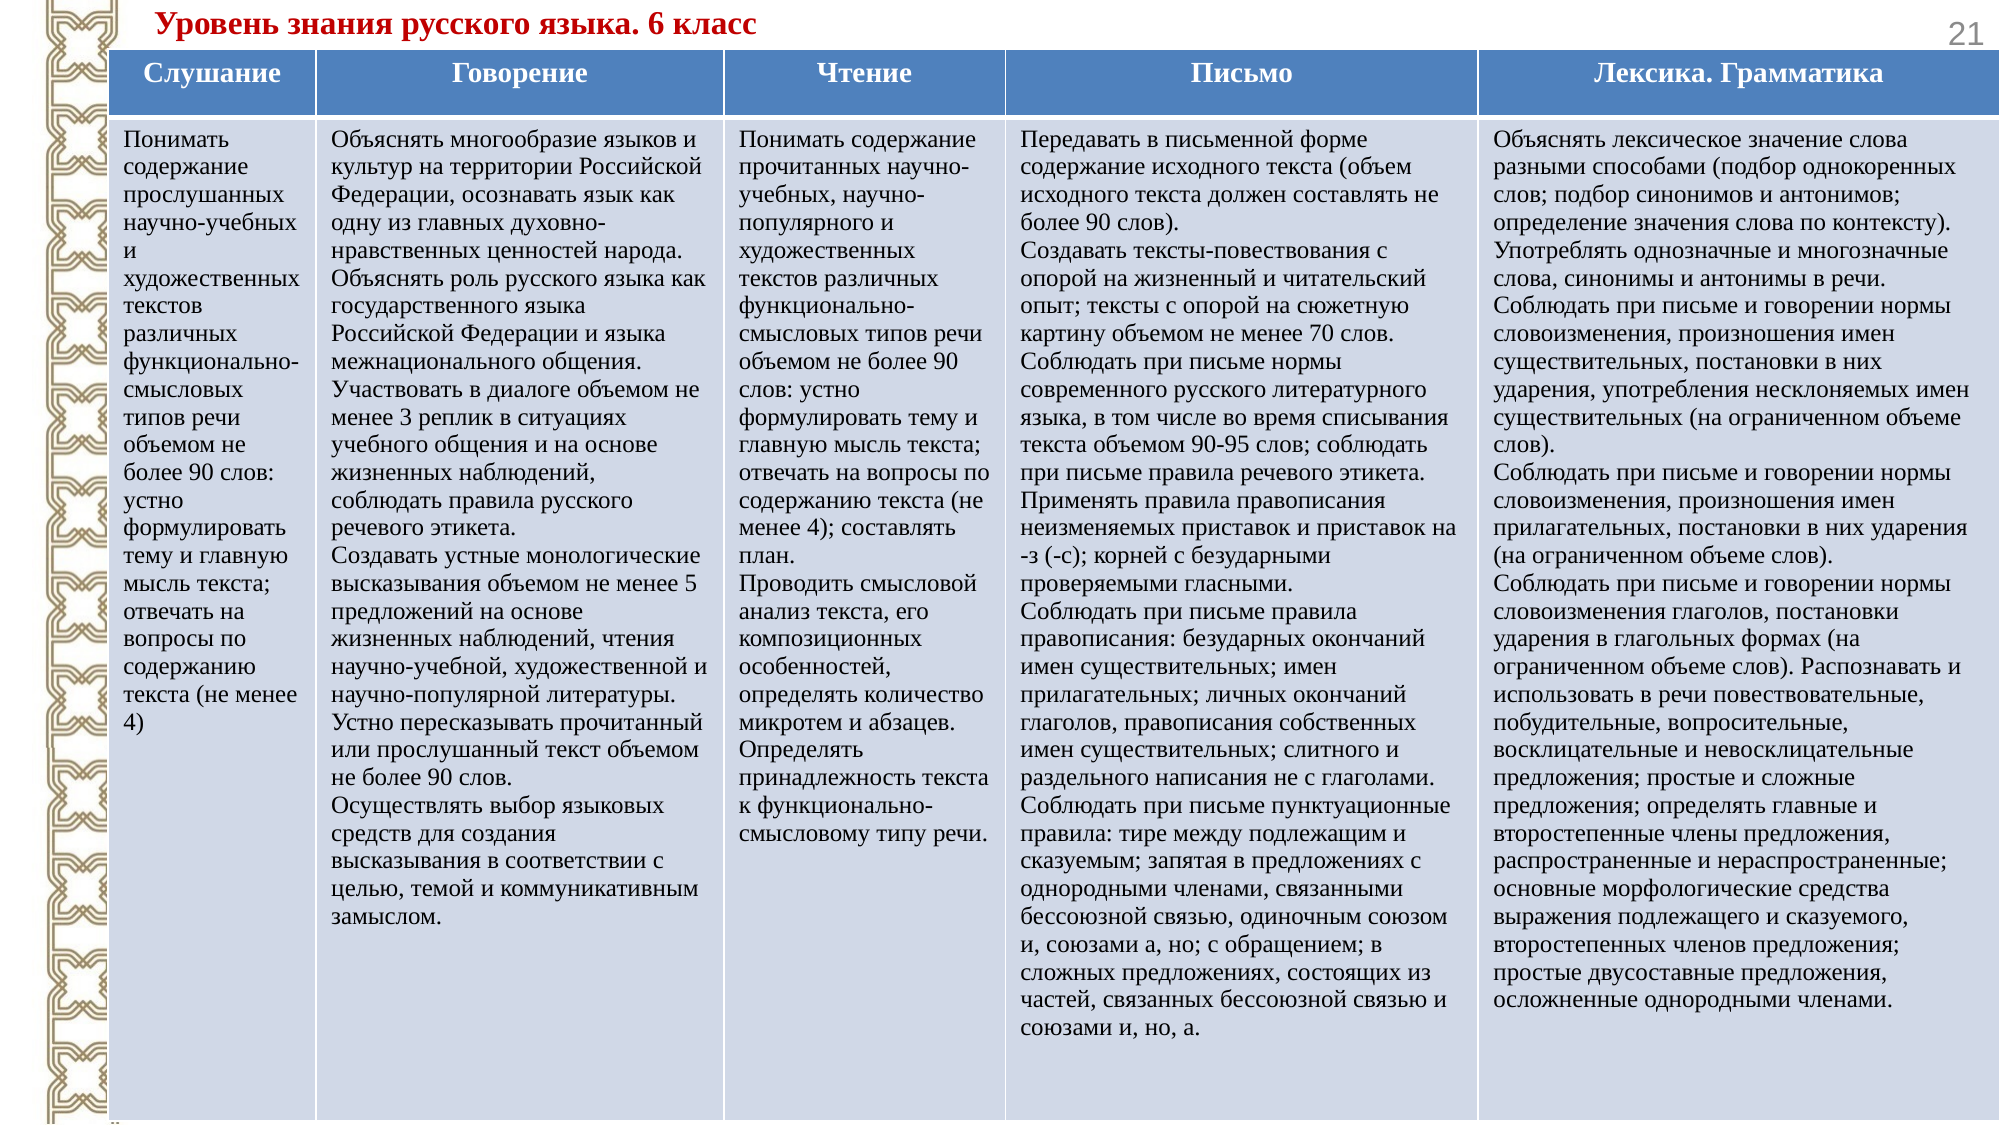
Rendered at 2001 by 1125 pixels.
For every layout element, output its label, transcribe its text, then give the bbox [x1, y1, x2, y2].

table_header Говорение [317, 50, 723, 115]
table_cell Понимать содержание прослушанных научно-учебных и художественных текстов различных функционально-смысловых типов речи объемом не более 90 слов: устно формулировать тему и главную мысль текста; отвечать на вопросы по содержанию текста (не менее 4) [109, 120, 315, 1120]
table_cell Объяснять лексическое значение слова разными способами (подбор однокоренных слов; подбор синонимов и антонимов; определение значения слова по контексту). Употреблять однозначные и многозначные слова, синонимы и антонимы в речи. Соблюдать при письме и говорении нормы словоизменения, произношения имен существительных, постановки в них ударения, употребления несклоняемых имен существительных (на ограниченном объеме слов). Соблюдать при письме и говорении нормы словоизменения, произношения имен прилагательных, постановки в них ударения (на ограниченном объеме слов). Соблюдать при письме и говорении нормы словоизменения глаголов, постановки ударения в глагольных формах (на ограниченном объеме слов). Распознавать и использовать в речи повествовательные, побудительные, вопросительные, восклицательные и невосклицательные предложения; простые и сложные предложения; определять главные и второстепенные члены предложения, распространенные и нераспространенные; основные морфологические средства выражения подлежащего и сказуемого, второстепенных членов предложения; простые двусоставные предложения, осложненные однородными членами. [1479, 120, 1999, 1120]
table_cell Передавать в письменной форме содержание исходного текста (объем исходного текста должен составлять не более 90 слов). Создавать тексты-повествования с опорой на жизненный и читательский опыт; тексты с опорой на сюжетную картину объемом не менее 70 слов. Соблюдать при письме нормы современного русского литературного языка, в том числе во время списывания текста объемом 90-95 слов; соблюдать при письме правила речевого этикета. Применять правила правописания неизменяемых приставок и приставок на -з (-с); корней с безударными проверяемыми гласными. Соблюдать при письме правила правописания: безударных окончаний имен существительных; имен прилагательных; личных окончаний глаголов, правописания собственных имен существительных; слитного и раздельного написания не с глаголами. Соблюдать при письме пунктуационные правила: тире между подлежащим и сказуемым; запятая в предложениях с однородными членами, связанными бессоюзной связью, одиночным союзом и, союзами а, но; с обращением; в сложных предложениях, состоящих из частей, связанных бессоюзной связью и союзами и, но, а. [1006, 120, 1477, 1120]
table_cell Объяснять многообразие языков и культур на территории Российской Федерации, осознавать язык как одну из главных духовно-нравственных ценностей народа. Объяснять роль русского языка как государственного языка Российской Федерации и языка межнационального общения. Участвовать в диалоге объемом не менее 3 реплик в ситуациях учебного общения и на основе жизненных наблюдений, соблюдать правила русского речевого этикета. Создавать устные монологические высказывания объемом не менее 5 предложений на основе жизненных наблюдений, чтения научно-учебной, художественной и научно-популярной литературы. Устно пересказывать прочитанный или прослушанный текст объемом не более 90 слов. Осуществлять выбор языковых средств для создания высказывания в соответствии с целью, темой и коммуникативным замыслом. [317, 120, 723, 1120]
table_header Лексика. Грамматика [1479, 50, 1999, 115]
table_cell Понимать содержание прочитанных научно-учебных, научно-популярного и художественных текстов различных функционально-смысловых типов речи объемом не более 90 слов: устно формулировать тему и главную мысль текста; отвечать на вопросы по содержанию текста (не менее 4); составлять план. Проводить смысловой анализ текста, его композиционных особенностей, определять количество микротем и абзацев. Определять принадлежность текста к функционально-смысловому типу речи. [725, 120, 1005, 1120]
table_header Чтение [725, 50, 1005, 115]
table_header Письмо [1006, 50, 1477, 115]
picture [0, 0, 2001, 1125]
table_header Слушание [109, 50, 315, 115]
slide_number 21 [1533, 2, 2000, 48]
text_box Уровень знания русского языка. 6 класс [139, 0, 1121, 48]
